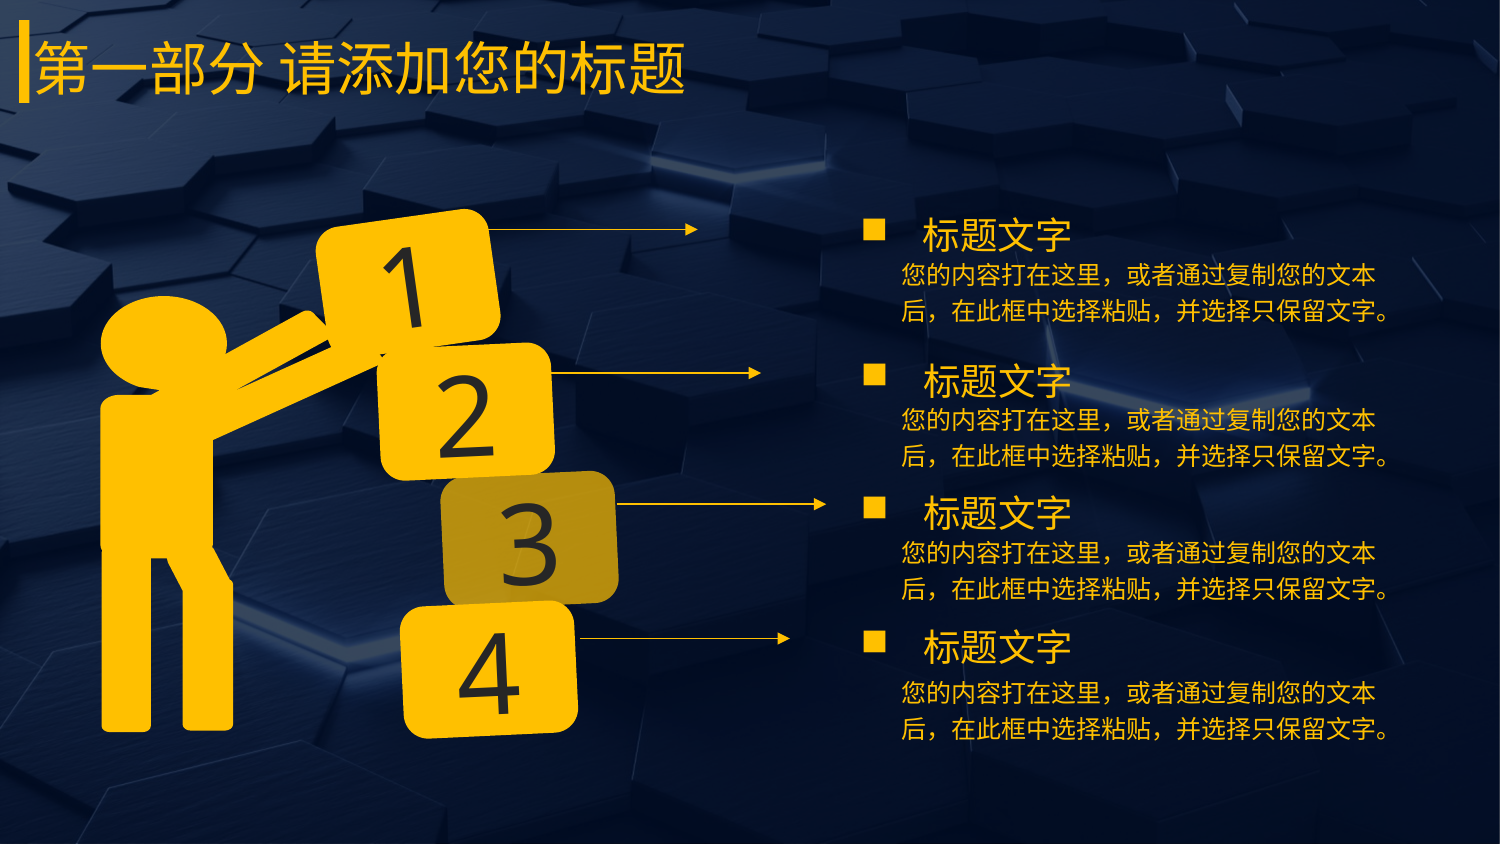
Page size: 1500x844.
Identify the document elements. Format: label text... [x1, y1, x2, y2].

text_box [98, 293, 385, 735]
text_box 您的内容打在这里，或者通过复制您的文本后，在此框中选择粘贴，并选择只保留文字。 [880, 396, 1416, 470]
text_box 标题文字 [840, 614, 1187, 680]
text_box 您的内容打在这里，或者通过复制您的文本后，在此框中选择粘贴，并选择只保留文字。 [880, 529, 1416, 603]
text_box 3 [438, 468, 621, 612]
text_box 您的内容打在这里，或者通过复制您的文本后，在此框中选择粘贴，并选择只保留文字。 [880, 251, 1416, 325]
text_box 标题文字 [840, 480, 1187, 546]
text_box 标题文字 [840, 347, 1187, 413]
text_box 标题文字 [840, 202, 1187, 256]
text_box 4 [397, 603, 581, 741]
text_box 2 [374, 340, 558, 483]
title 第一部分 请添加您的标题 [17, 30, 1248, 103]
text_box 1 [313, 206, 503, 356]
text_box 您的内容打在这里，或者通过复制您的文本后，在此框中选择粘贴，并选择只保留文字。 [880, 669, 1416, 743]
